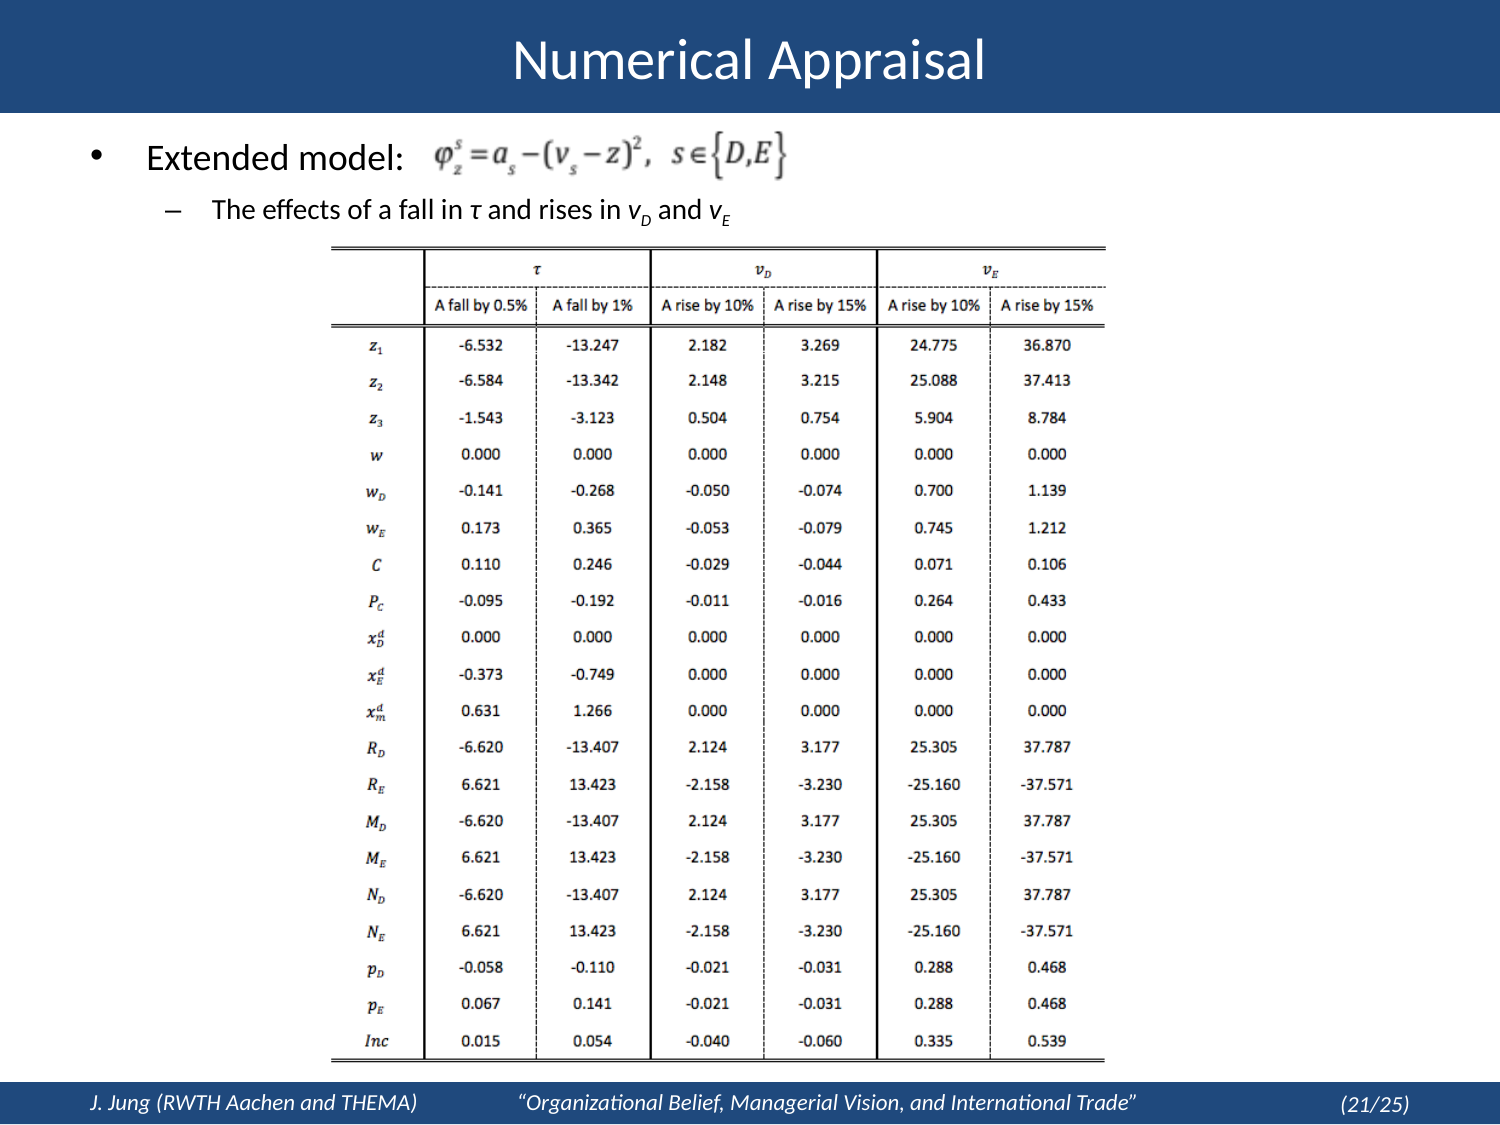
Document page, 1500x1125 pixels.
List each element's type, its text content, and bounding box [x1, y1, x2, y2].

list Extended model: The effects of a fall in τ and rises in vD and vE [75, 125, 1425, 1038]
footer J. Jung (RWTH Aachen and THEMA) “Organizational Belief, Managerial Vision, and International Trade” [75, 1076, 1200, 1125]
title Numerical Appraisal [0, 0, 1500, 113]
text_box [432, 124, 788, 183]
slide_number (21/25) [1074, 1082, 1425, 1125]
picture [324, 237, 1112, 1072]
